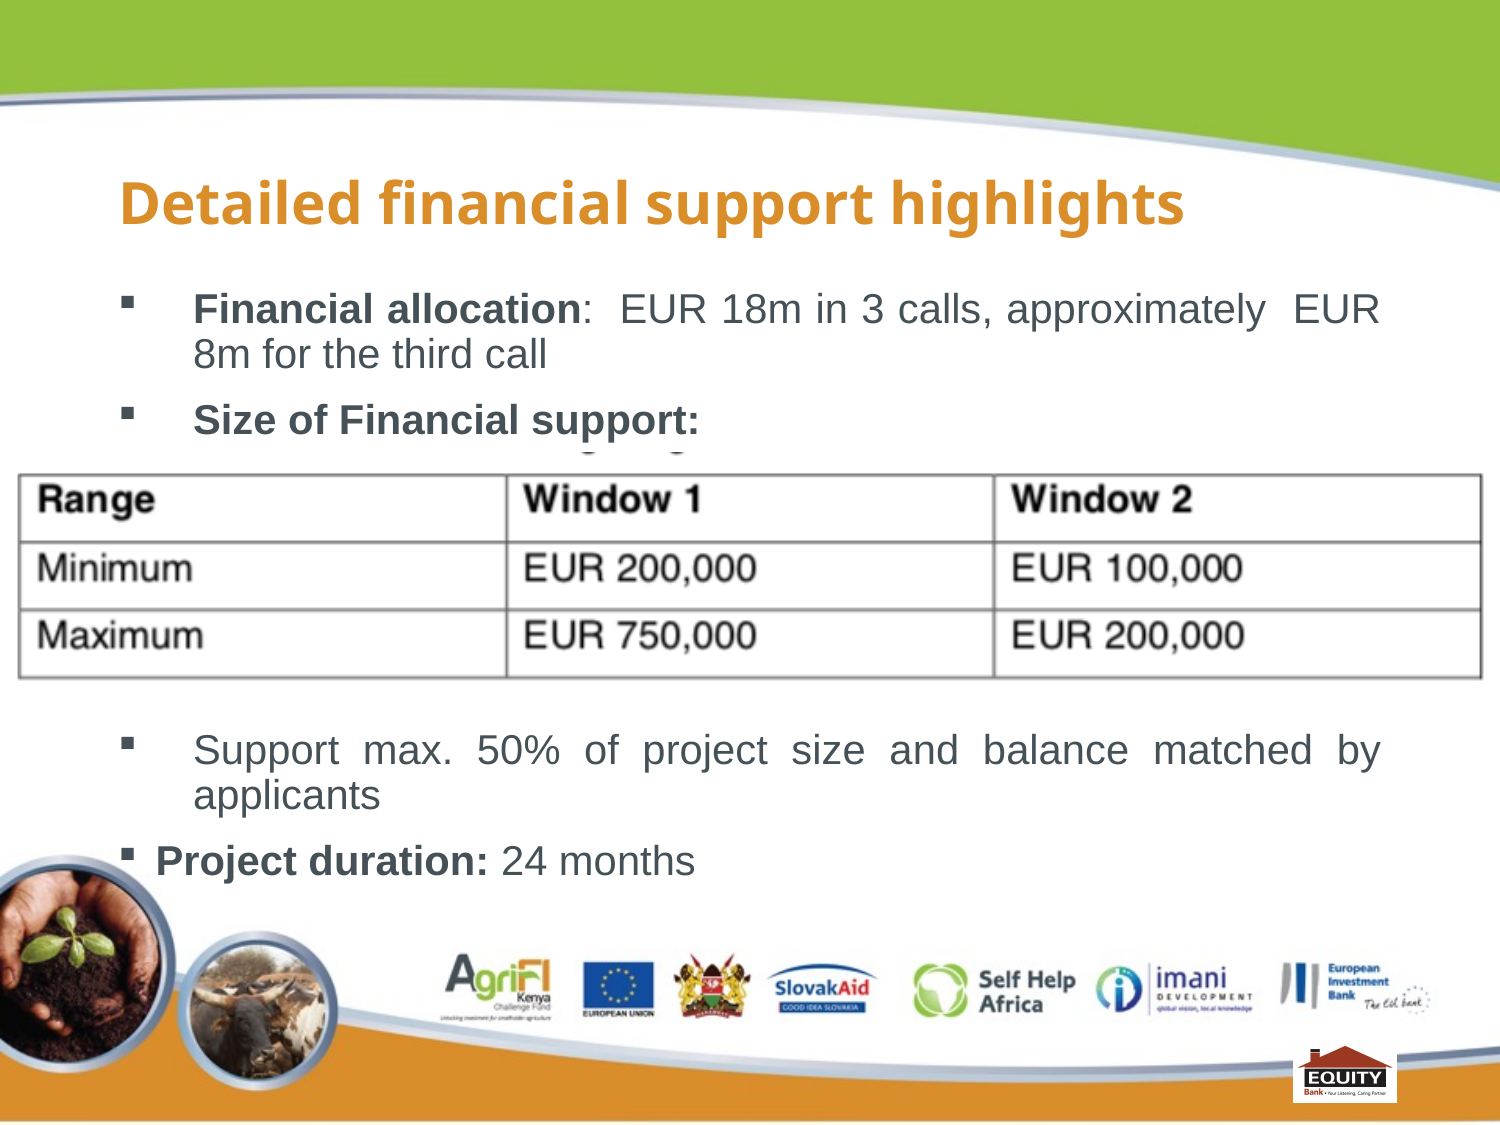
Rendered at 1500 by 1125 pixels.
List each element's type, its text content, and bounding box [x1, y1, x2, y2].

list Financial allocation: EUR 18m in 3 calls, approximately EUR 8m for the third call Size of Financial support: Support max. 50% of project size and balance matched by applicants Project duration: 24 months [103, 708, 1397, 919]
title Detailed financial support highlights [103, 155, 1397, 257]
list Financial allocation: EUR 18m in 3 calls, approximately EUR 8m for the third call Size of Financial support: Support max. 50% of project size and balance matched by applicants Project duration: 24 months [103, 280, 1397, 452]
picture [0, 0, 1500, 1125]
